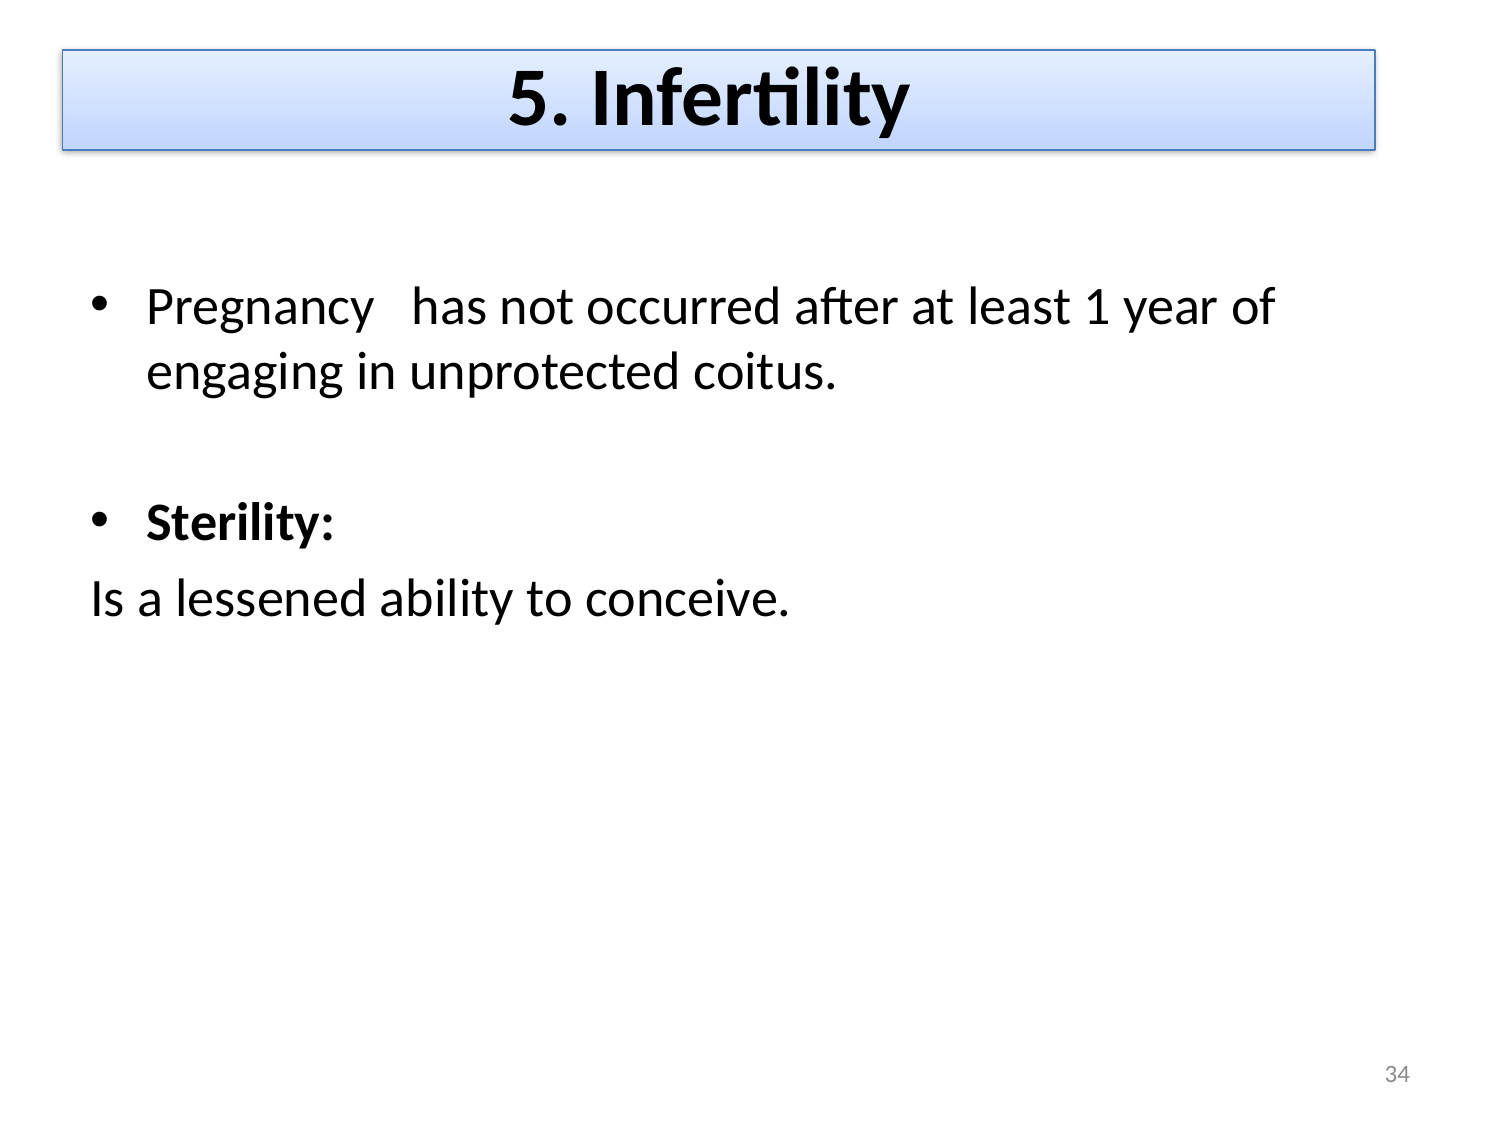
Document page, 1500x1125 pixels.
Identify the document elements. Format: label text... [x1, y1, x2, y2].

list Pregnancy has not occurred after at least 1 year of engaging in unprotected coitus. Sterility: Is a lessened ability to conceive. [75, 262, 1425, 1005]
slide_number 34 [1074, 1042, 1425, 1103]
title 5. Infertility [62, 49, 1376, 151]
